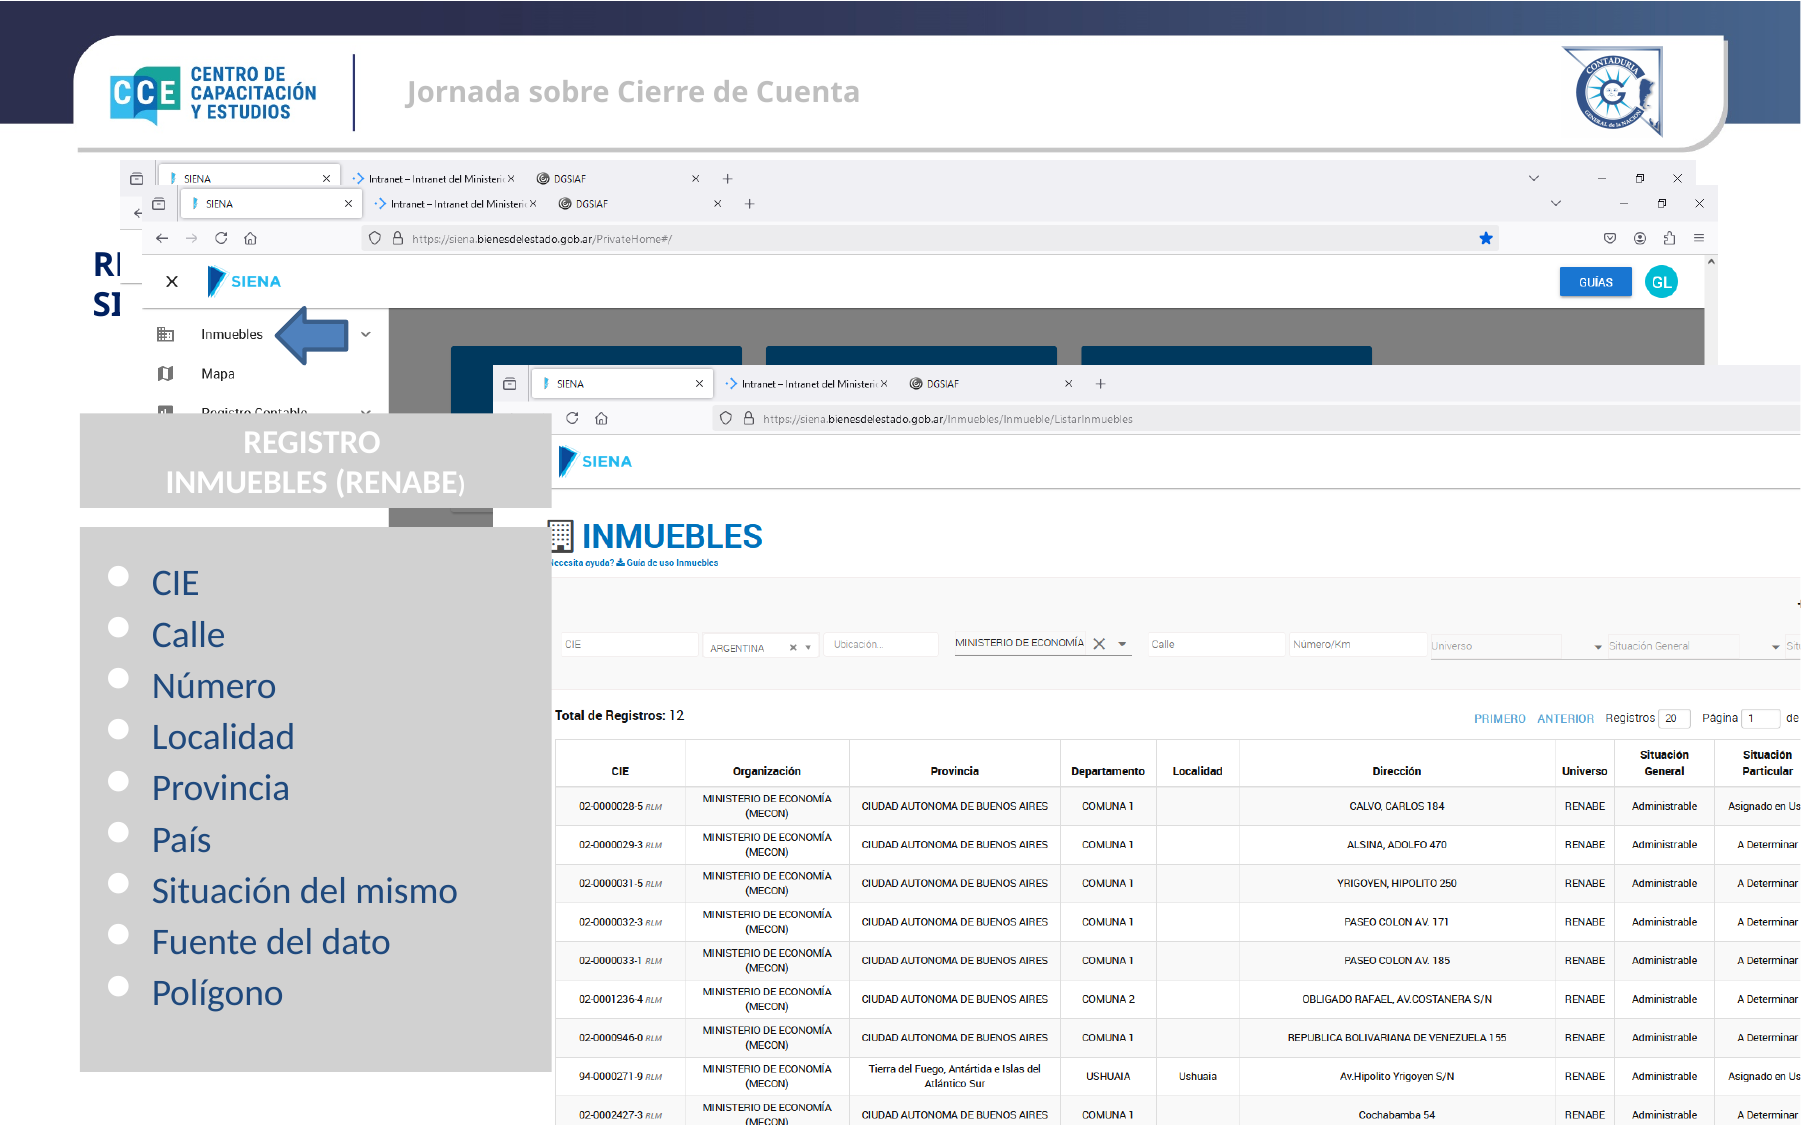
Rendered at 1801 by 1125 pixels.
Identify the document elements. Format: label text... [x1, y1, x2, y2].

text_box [79, 413, 552, 1078]
picture [493, 365, 1801, 1125]
picture [120, 160, 1696, 413]
text_box RENABE - Módulo de Registro Contable de SIENA [78, 236, 115, 331]
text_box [142, 185, 1719, 411]
picture [0, 1, 1801, 156]
